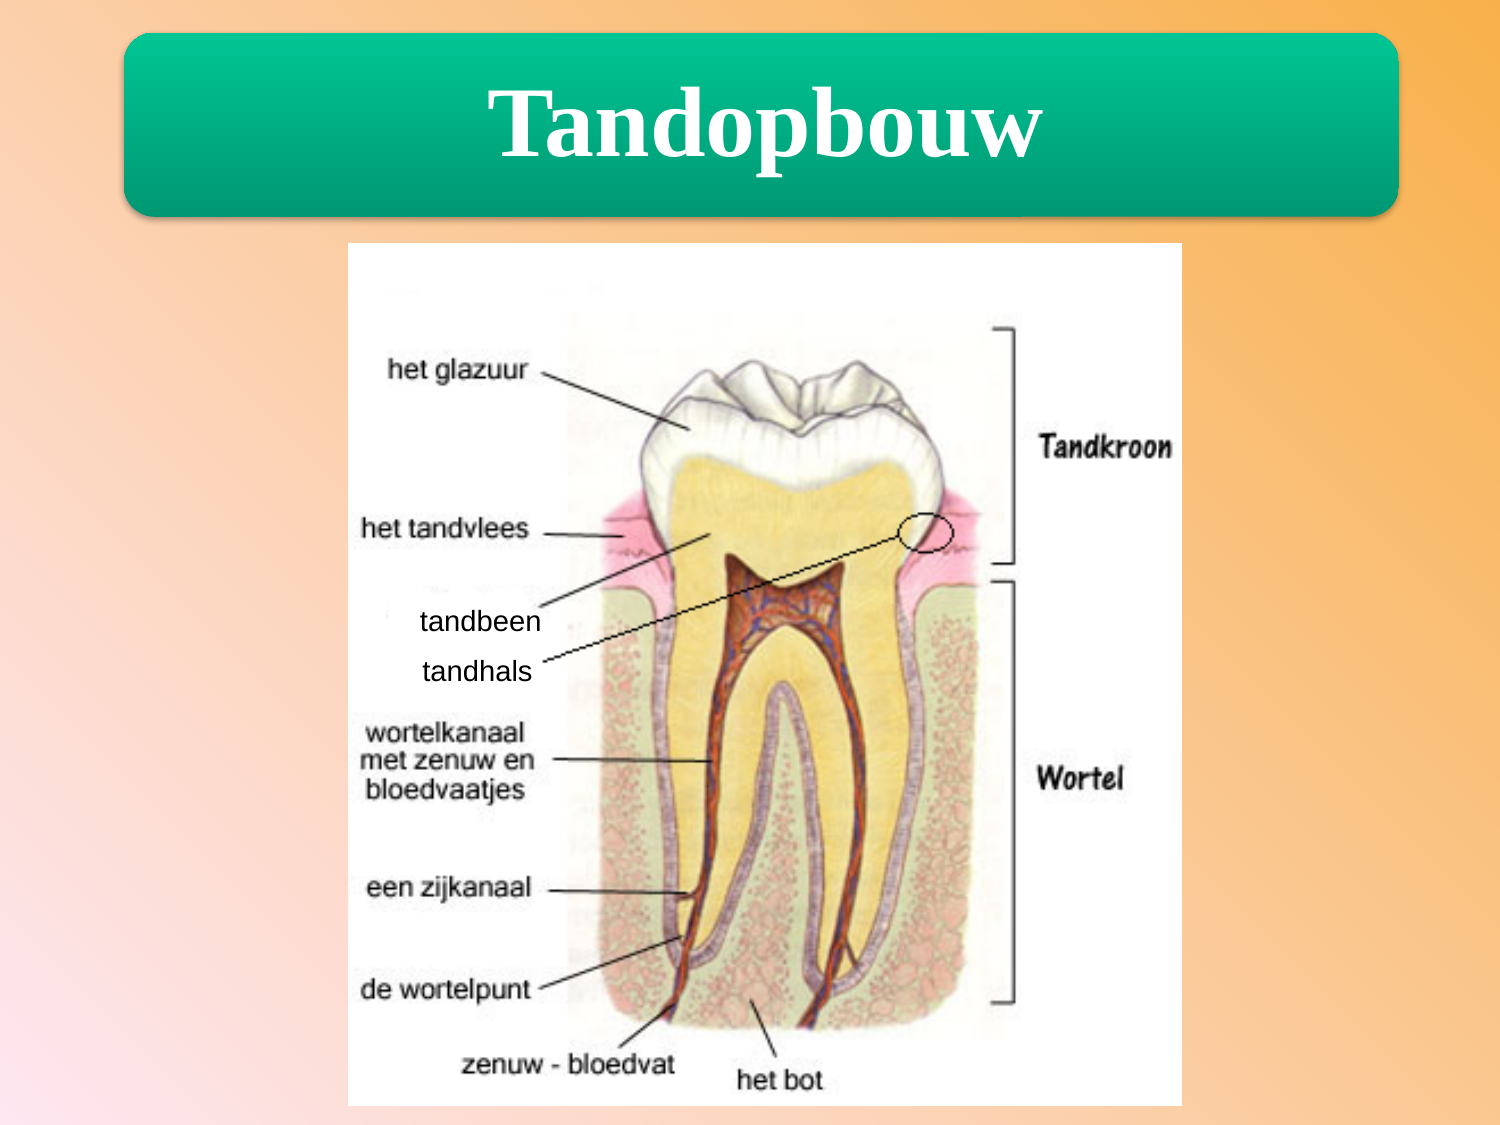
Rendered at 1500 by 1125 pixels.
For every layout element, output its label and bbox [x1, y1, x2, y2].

list [348, 243, 1182, 1107]
text_box [123, 30, 1400, 219]
